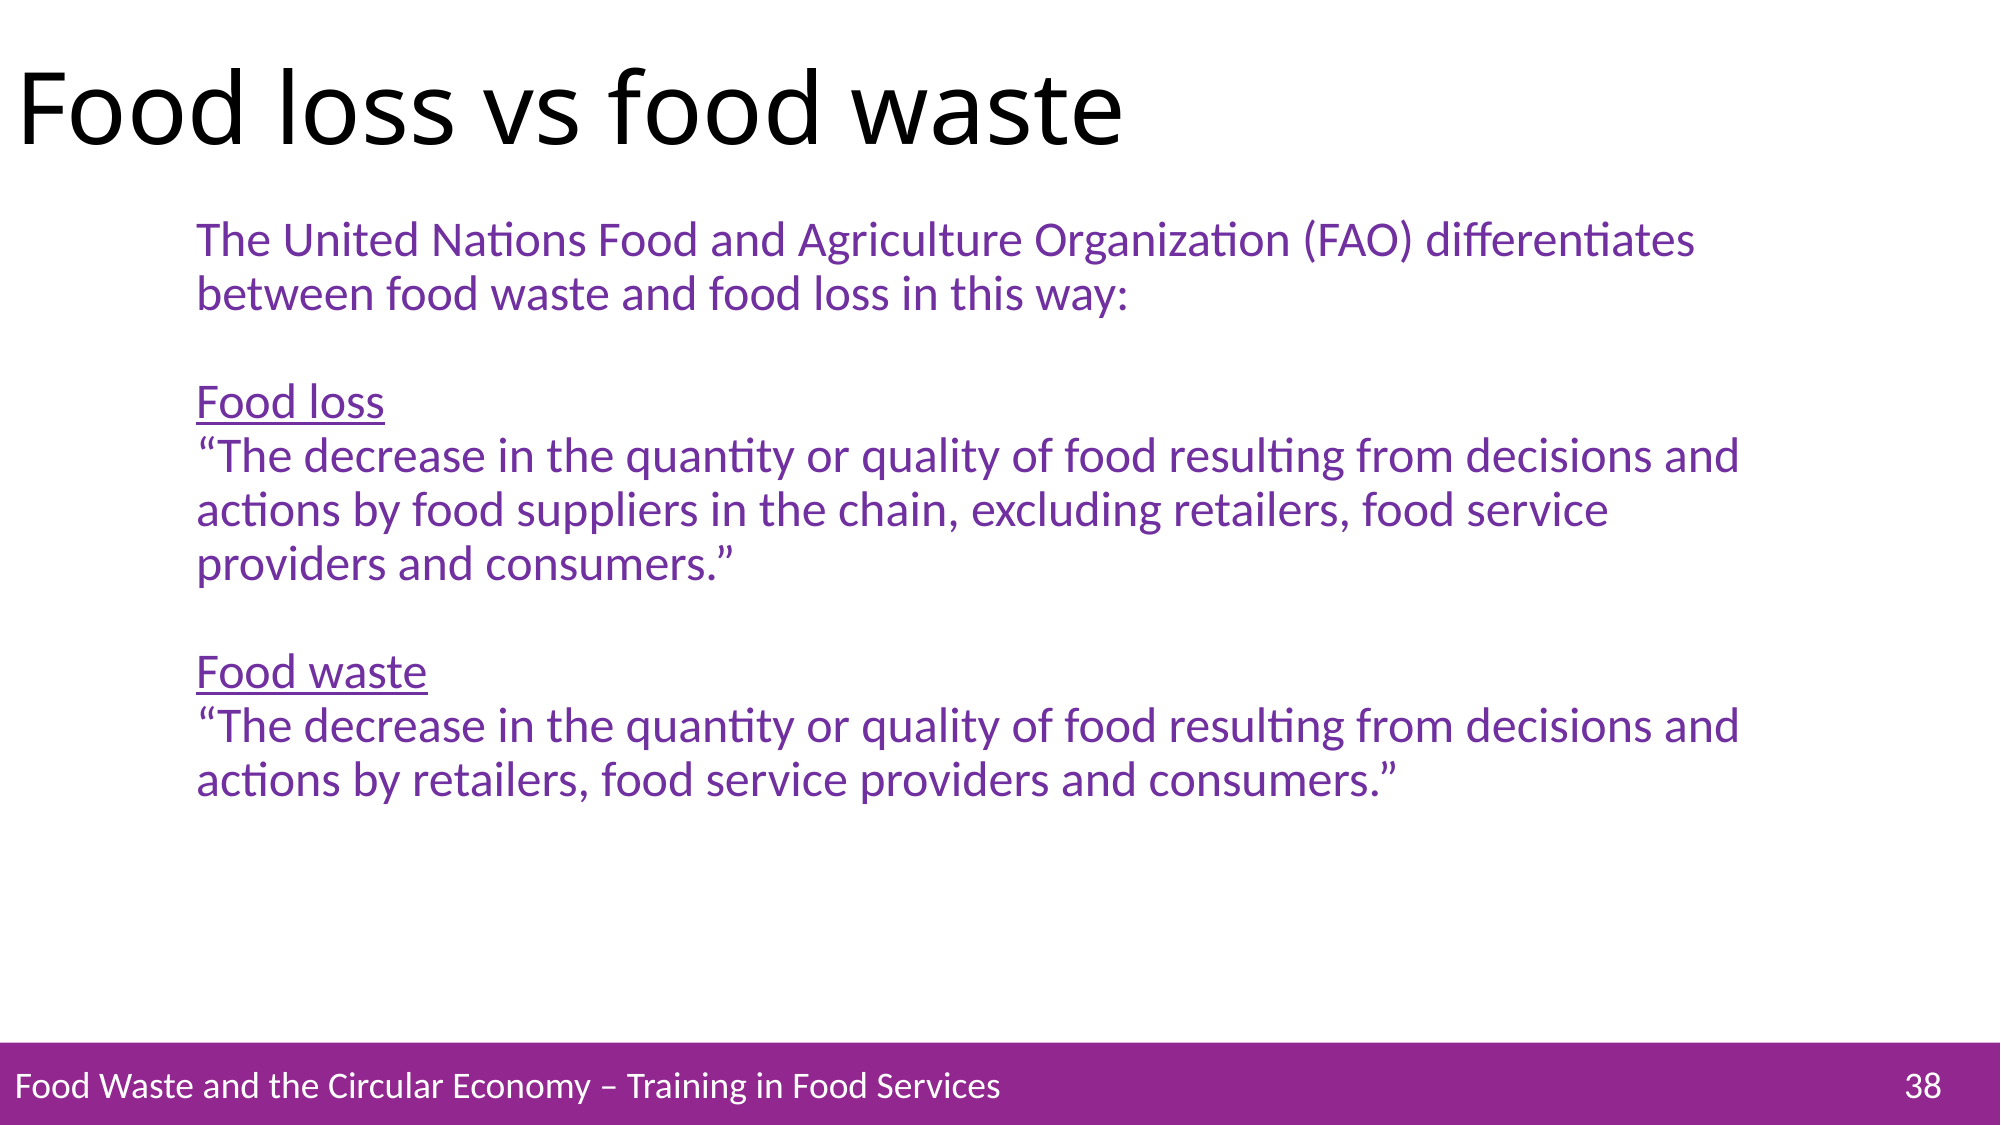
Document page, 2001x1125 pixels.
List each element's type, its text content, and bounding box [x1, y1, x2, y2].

text_box Food loss vs food waste [0, 0, 1819, 224]
text_box The United Nations Food and Agriculture Organization (FAO) differentiates between food waste and food loss in this way: Food loss “The decrease in the quantity or quality of food resulting from decisions and actions by food suppliers in the chain, excluding retailers, food service providers and consumers.” Food waste “The decrease in the quantity or quality of food resulting from decisions and actions by retailers, food service providers and consumers.” [181, 205, 1819, 920]
